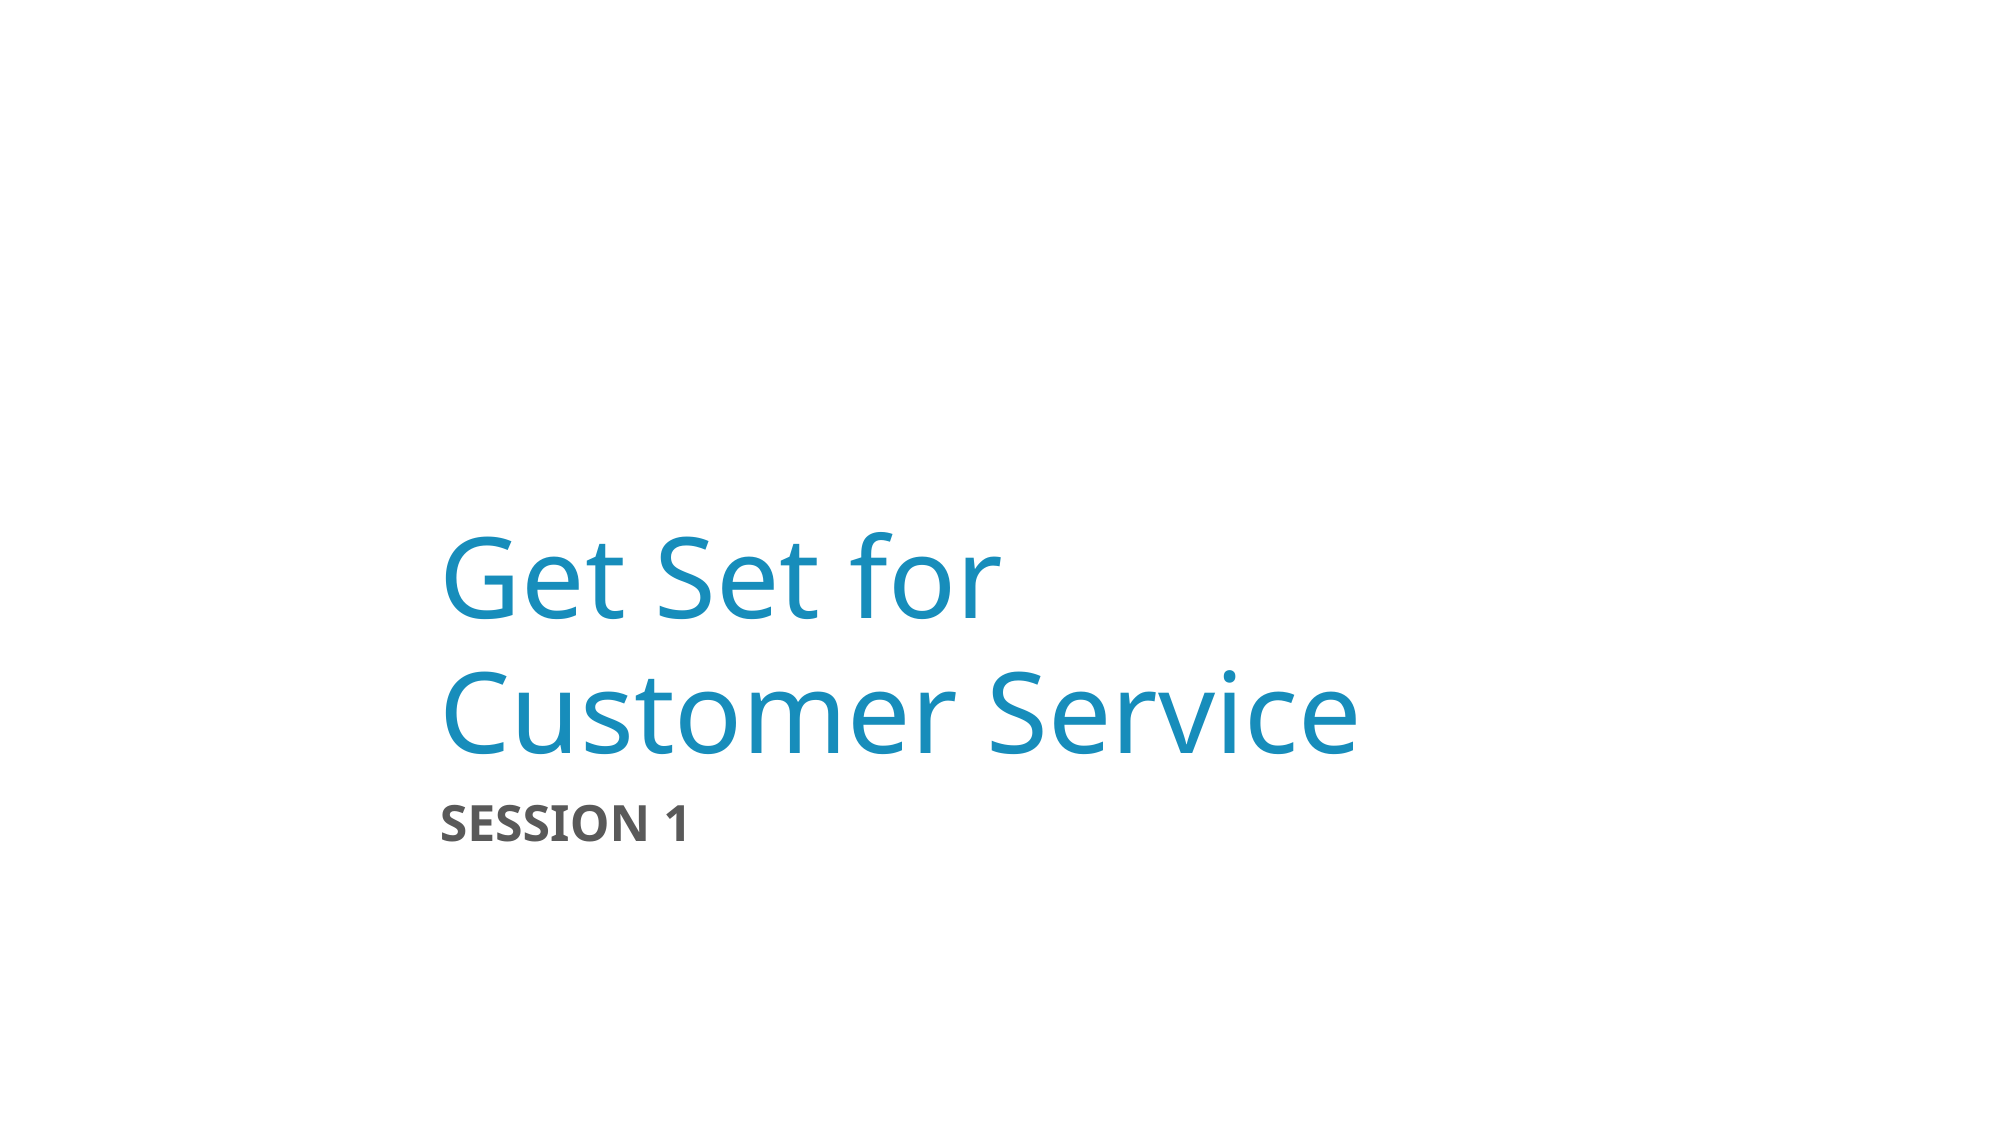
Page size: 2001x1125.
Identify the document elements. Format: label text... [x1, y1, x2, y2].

title Get Set for Customer Service [424, 412, 1888, 783]
subtitle SESSION 1 [424, 783, 1888, 969]
